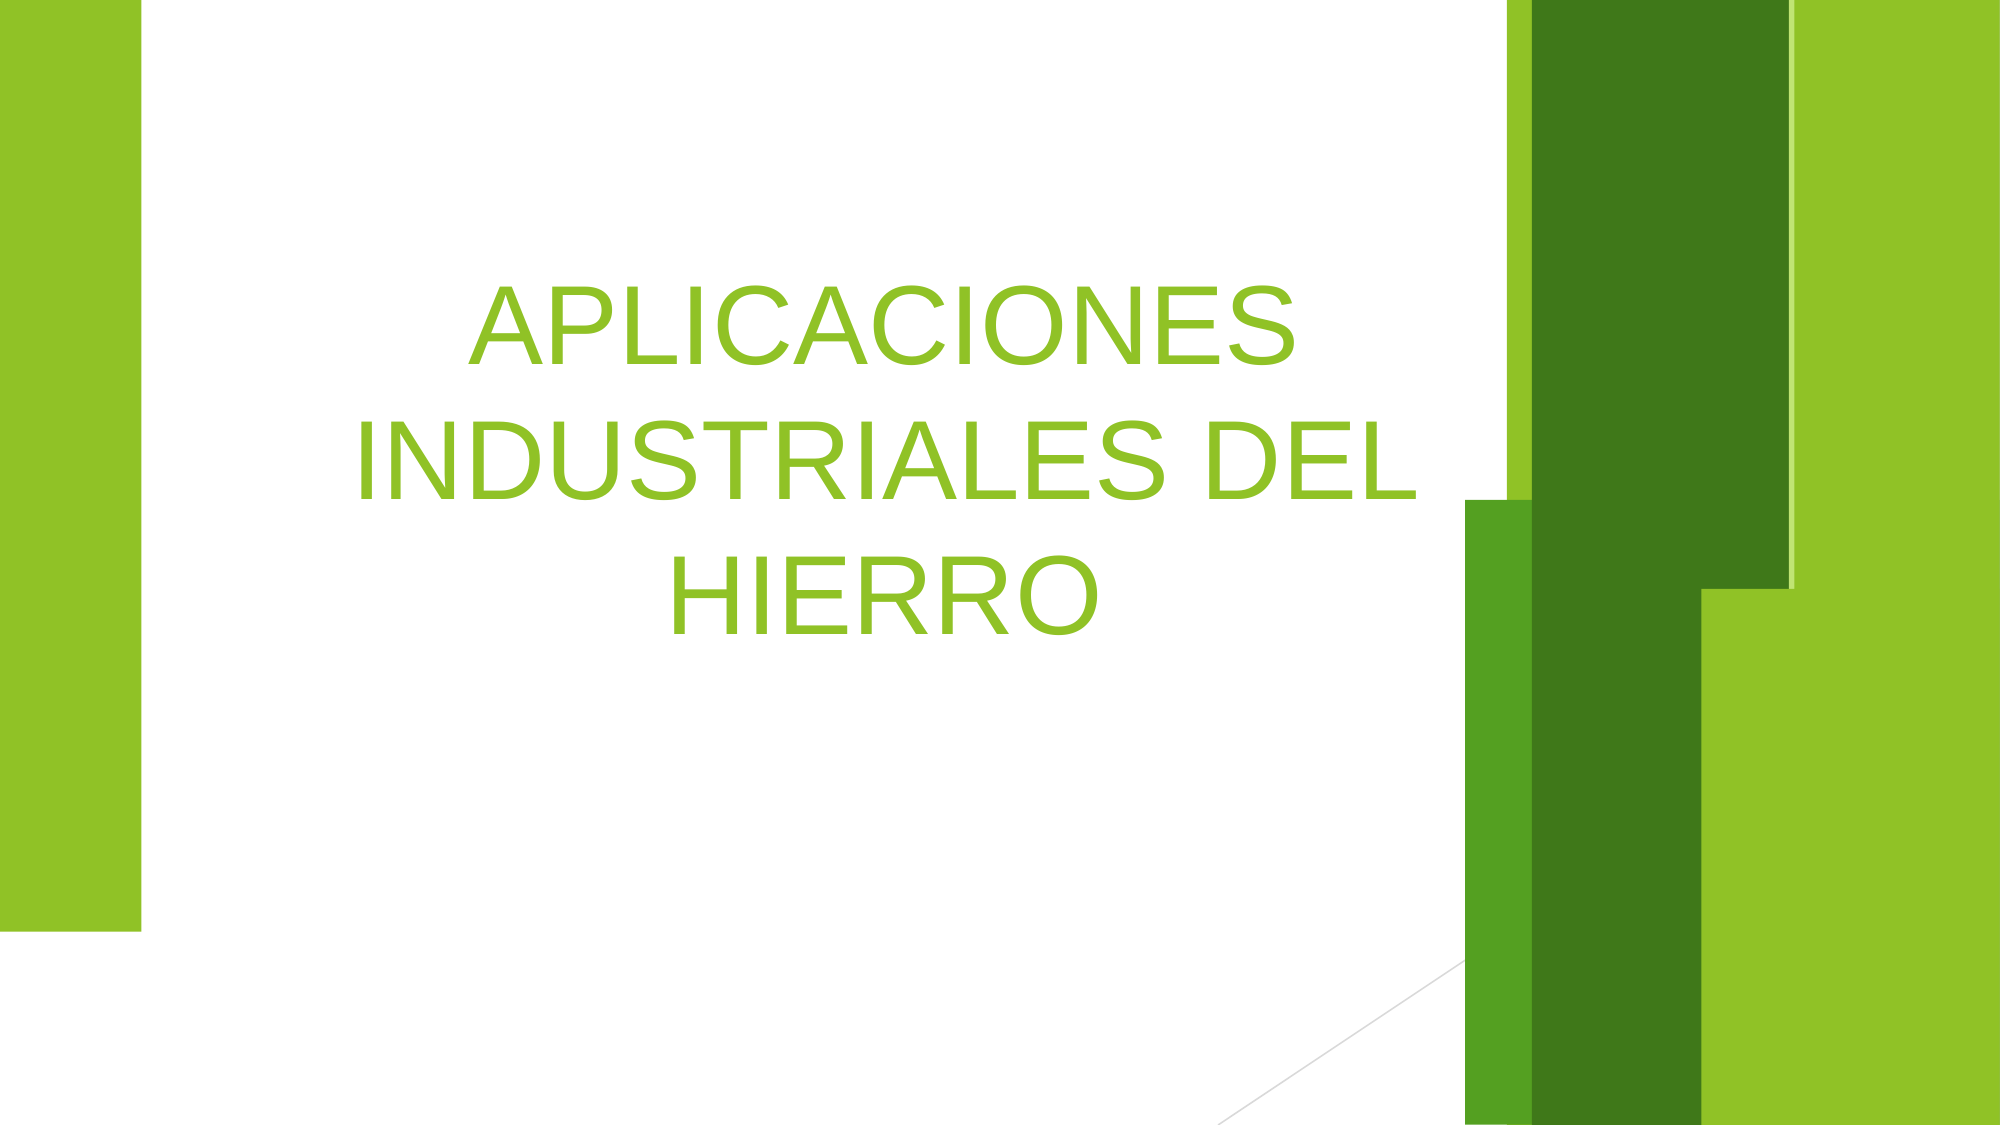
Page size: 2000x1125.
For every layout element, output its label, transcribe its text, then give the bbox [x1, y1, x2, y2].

text_box APLICACIONES INDUSTRIALES DEL HIERRO [247, 394, 1522, 665]
